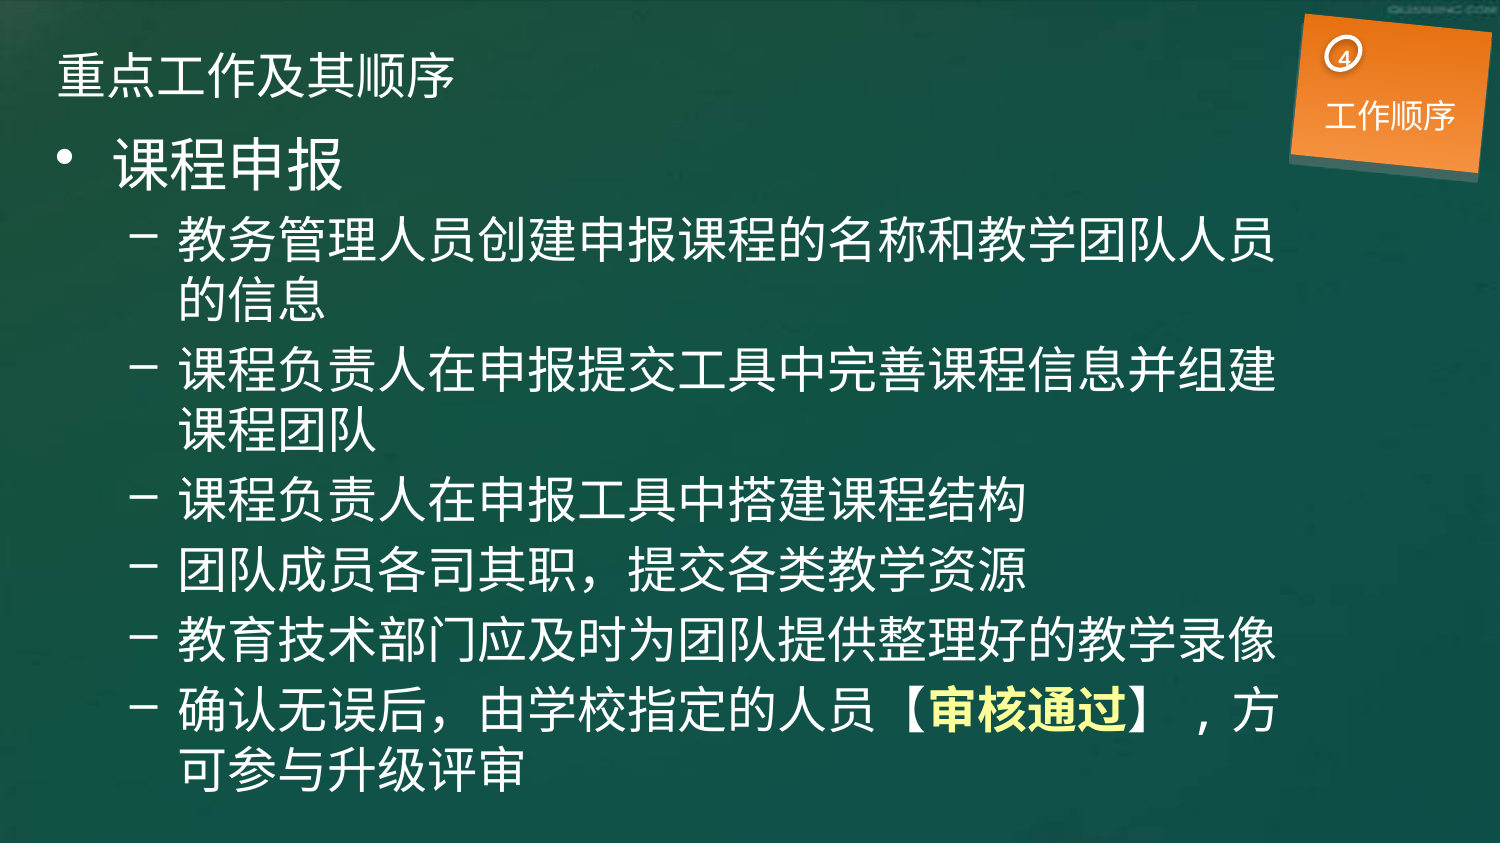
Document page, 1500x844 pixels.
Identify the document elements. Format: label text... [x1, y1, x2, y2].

title 重点工作及其顺序 [41, 37, 719, 112]
picture [0, 0, 1500, 843]
list 课程申报 教务管理人员创建申报课程的名称和教学团队人员的信息 课程负责人在申报提交工具中完善课程信息并组建课程团队 课程负责人在申报工具中搭建课程结构 团队成员各司其职，提交各类教学资源 教育技术部门应及时为团队提供整理好的教学录像 确认无误后，由学校指定的人员【审核通过】,方可参与升级评审 [40, 120, 1341, 716]
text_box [1294, 22, 1488, 165]
